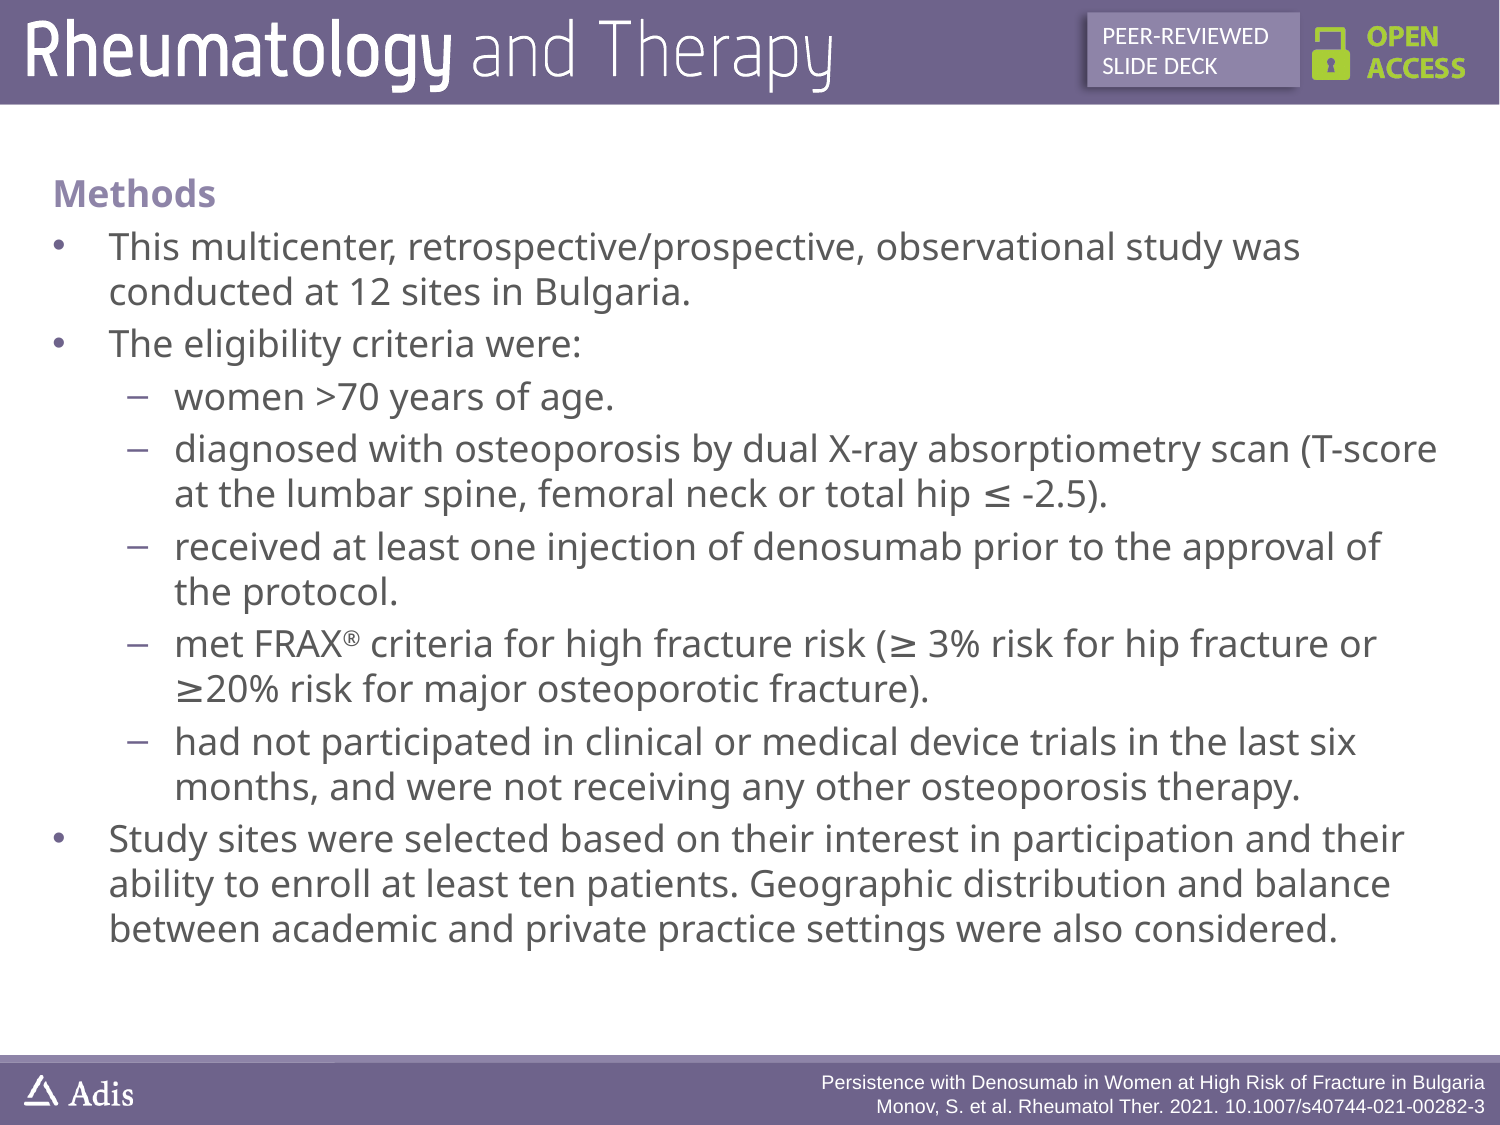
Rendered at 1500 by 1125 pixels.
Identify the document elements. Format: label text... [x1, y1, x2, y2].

picture [0, 0, 1500, 105]
text_box PEER-REVIEWED SLIDE DECK [1087, 12, 1300, 88]
subtitle Persistence with Denosumab in Women at High Risk of Fracture in Bulgaria Monov, S. et al. Rheumatol Ther. 2021. 10.1007/s40744-021-00282-3 [334, 1062, 1500, 1125]
picture [24, 1075, 133, 1106]
list Methods This multicenter, retrospective/prospective, observational study was conducted at 12 sites in Bulgaria. The eligibility criteria were: women >70 years of age. diagnosed with osteoporosis by dual X-ray absorptiometry scan (T-score at the lumbar spine, femoral neck or total hip ≤ -2.5). received at least one injection of denosumab prior to the approval of the protocol. met FRAX® criteria for high fracture risk (≥ 3% risk for hip fracture or ≥20% risk for major osteoporotic fracture). had not participated in clinical or medical device trials in the last six months, and were not receiving any other osteoporosis therapy. Study sites were selected based on their interest in participation and their ability to enroll at least ten patients. Geographic distribution and balance between academic and private practice settings were also considered. [37, 162, 1463, 1005]
